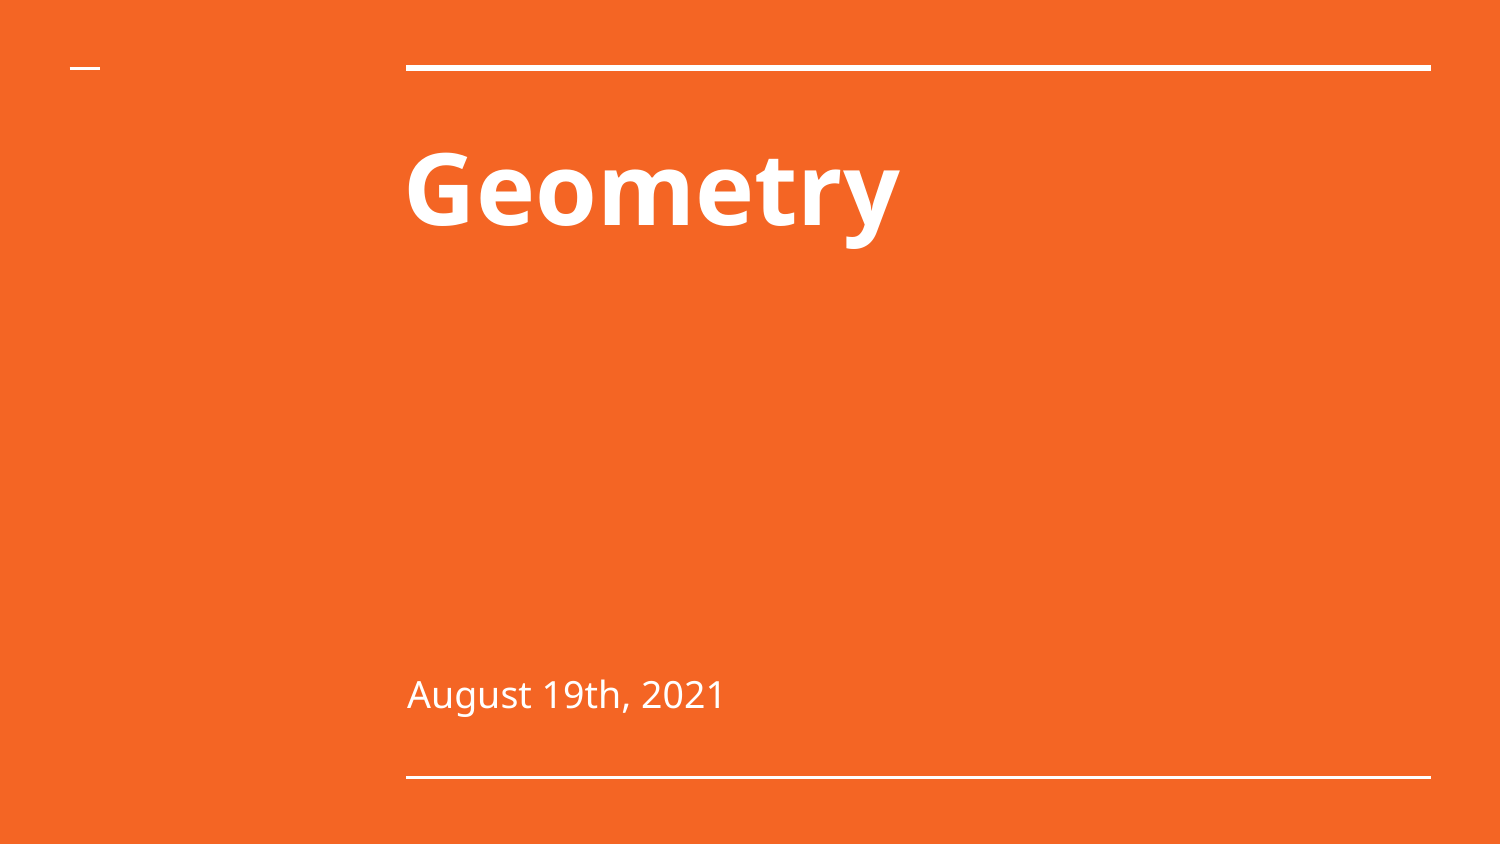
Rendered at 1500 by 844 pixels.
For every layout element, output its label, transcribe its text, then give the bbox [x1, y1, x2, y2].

title Geometry [389, 103, 1428, 357]
subtitle August 19th, 2021 [392, 531, 1431, 735]
